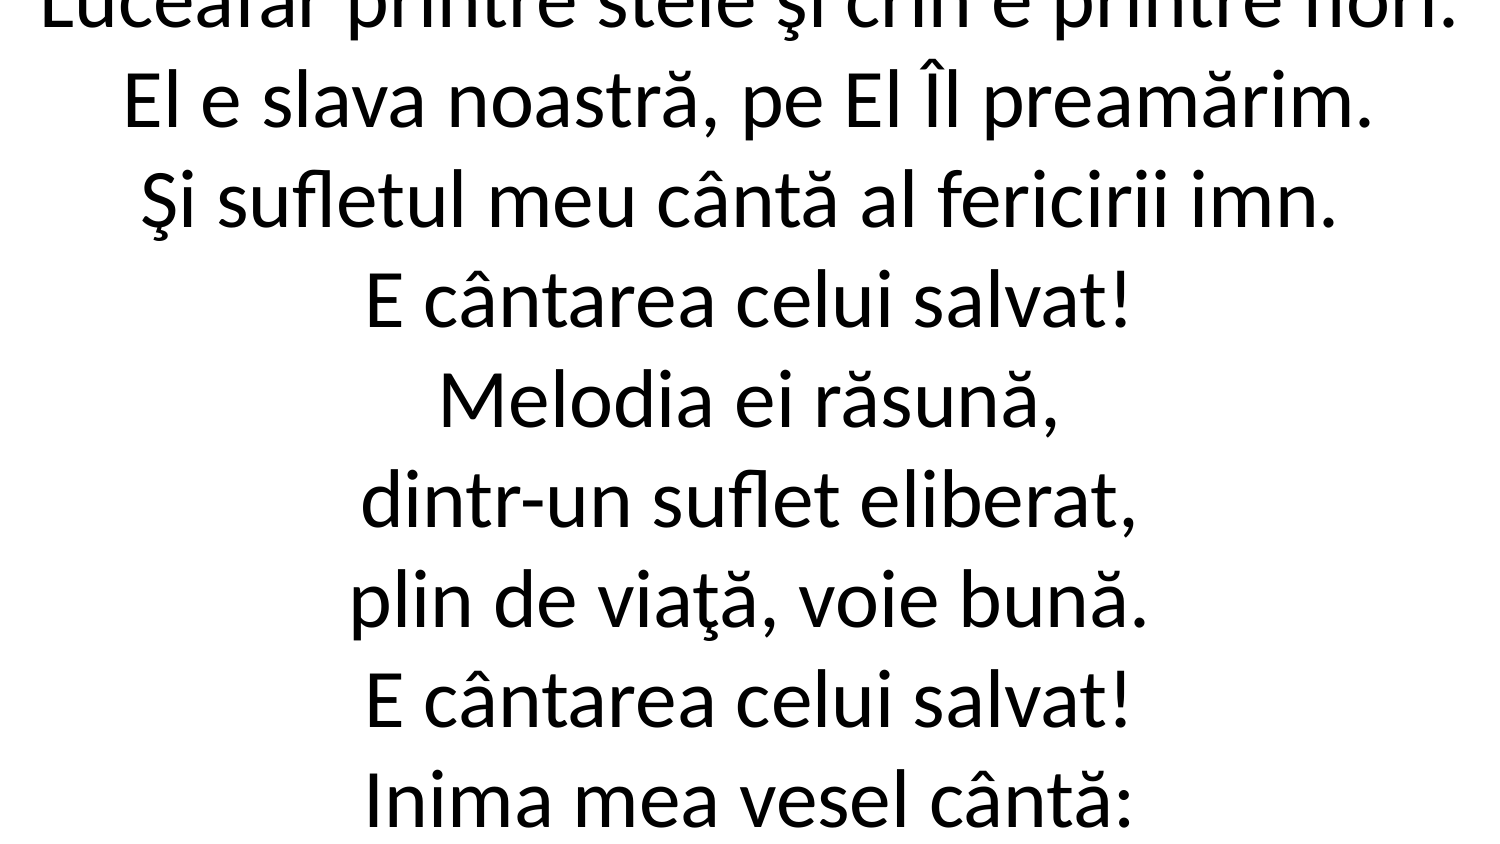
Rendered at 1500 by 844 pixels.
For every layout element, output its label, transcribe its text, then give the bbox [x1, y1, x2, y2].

text_box 1. Numele lui Isus e cel mai scump şi dulce, Luceafăr printre stele şi crin e printre flori. El e slava noastră, pe El Îl preamărim. Şi sufletul meu cântă al fericirii imn. E cântarea celui salvat! Melodia ei răsună, dintr-un suflet eliberat, plin de viaţă, voie bună. E cântarea celui salvat! Inima mea vesel cântă: Aleluia! Aleluia! Celui ce-n veci m-a salvat! [10, 0, 1490, 844]
